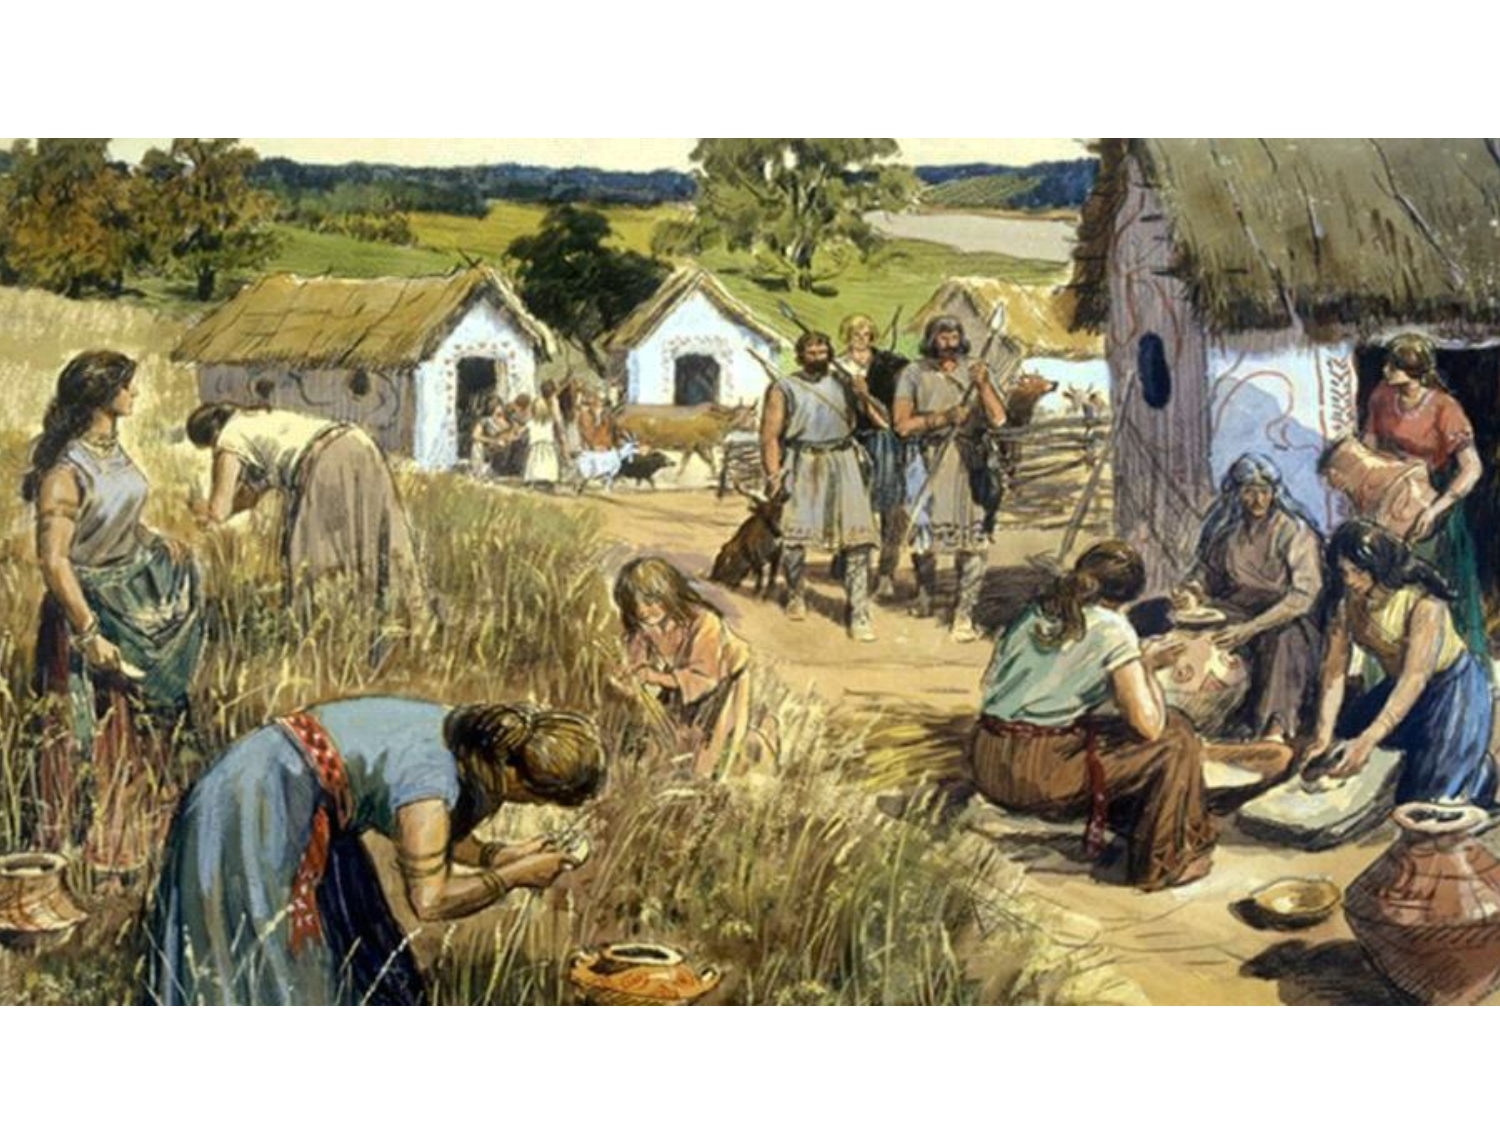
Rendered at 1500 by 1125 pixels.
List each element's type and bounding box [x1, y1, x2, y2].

picture [0, 138, 1500, 1006]
